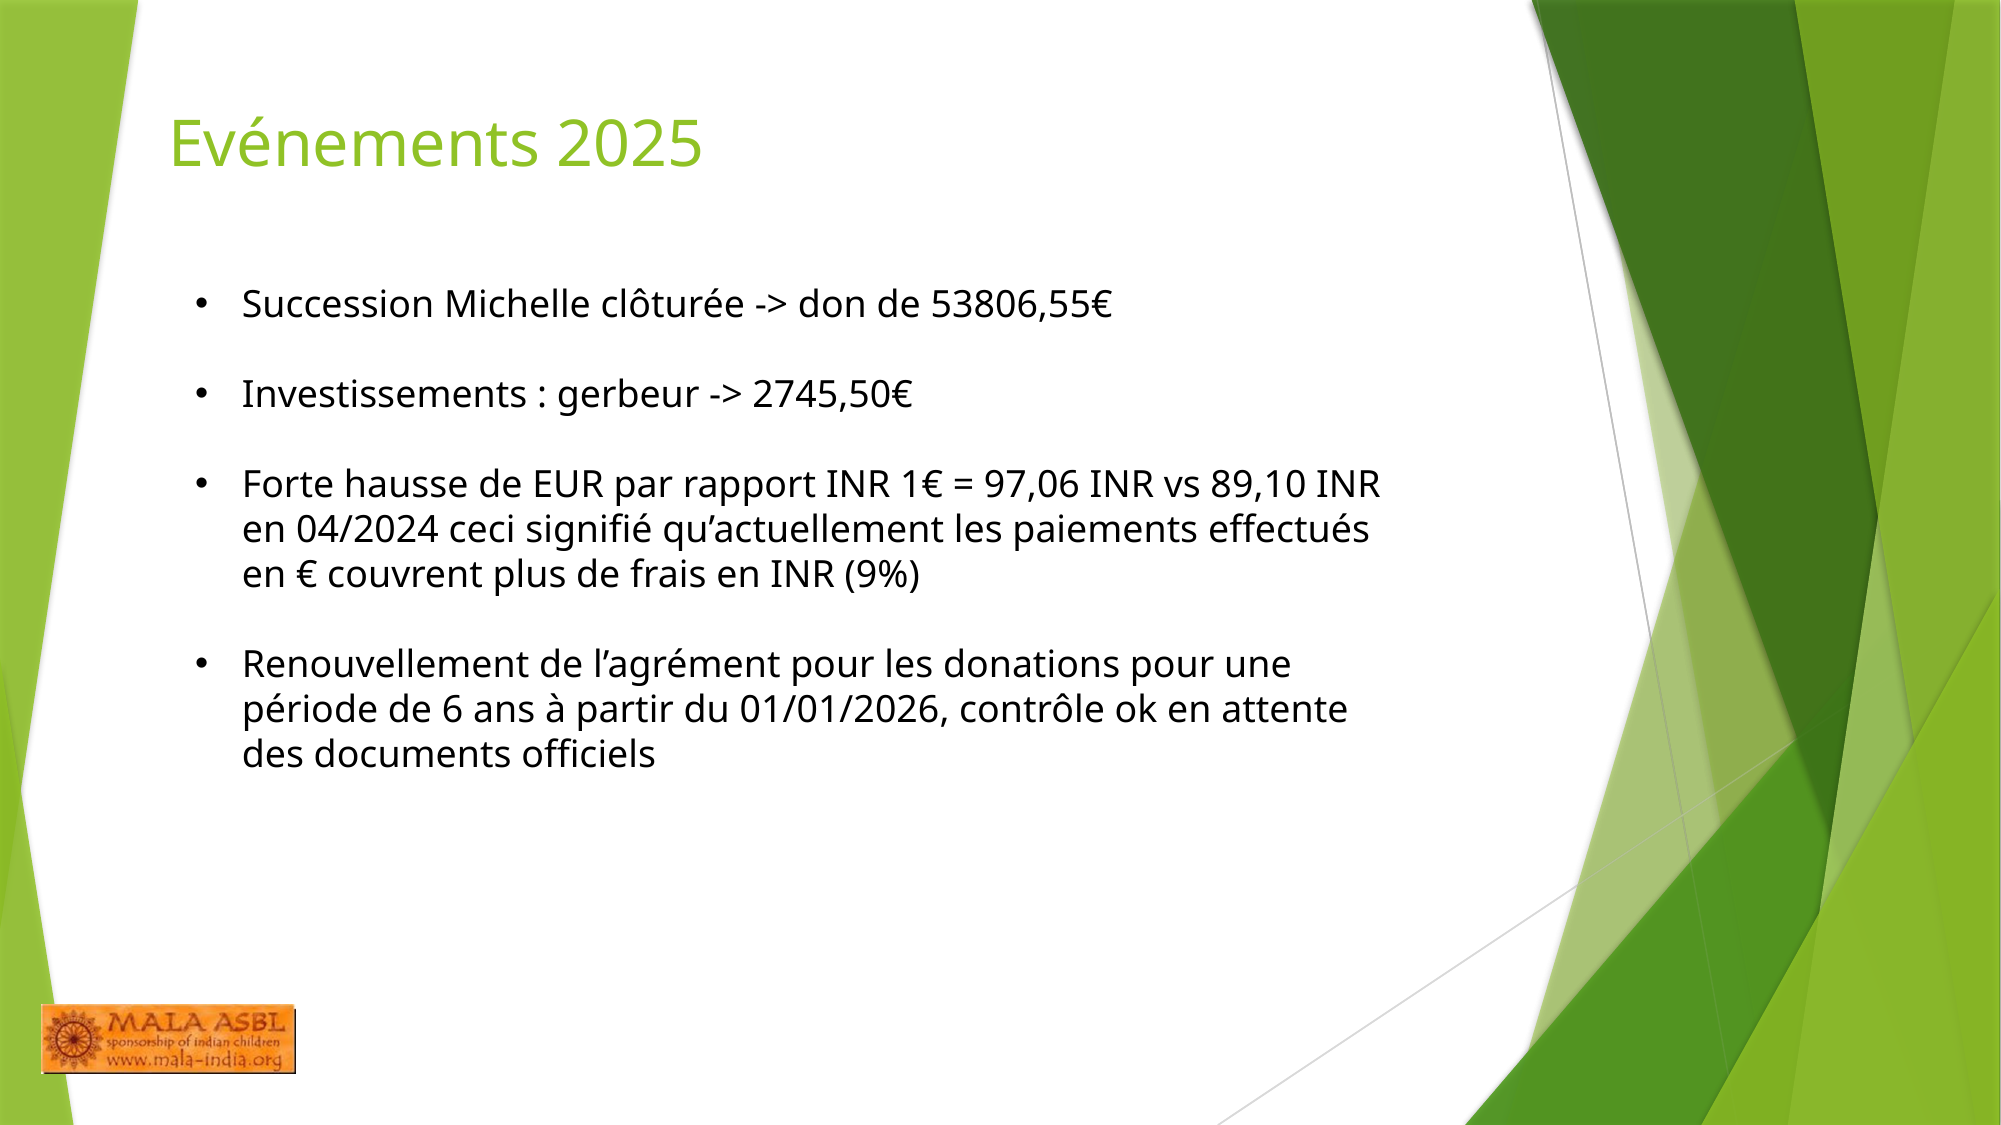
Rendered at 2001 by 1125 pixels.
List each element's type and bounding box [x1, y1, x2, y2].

picture [40, 1003, 297, 1075]
text_box [0, 0, 2000, 1125]
